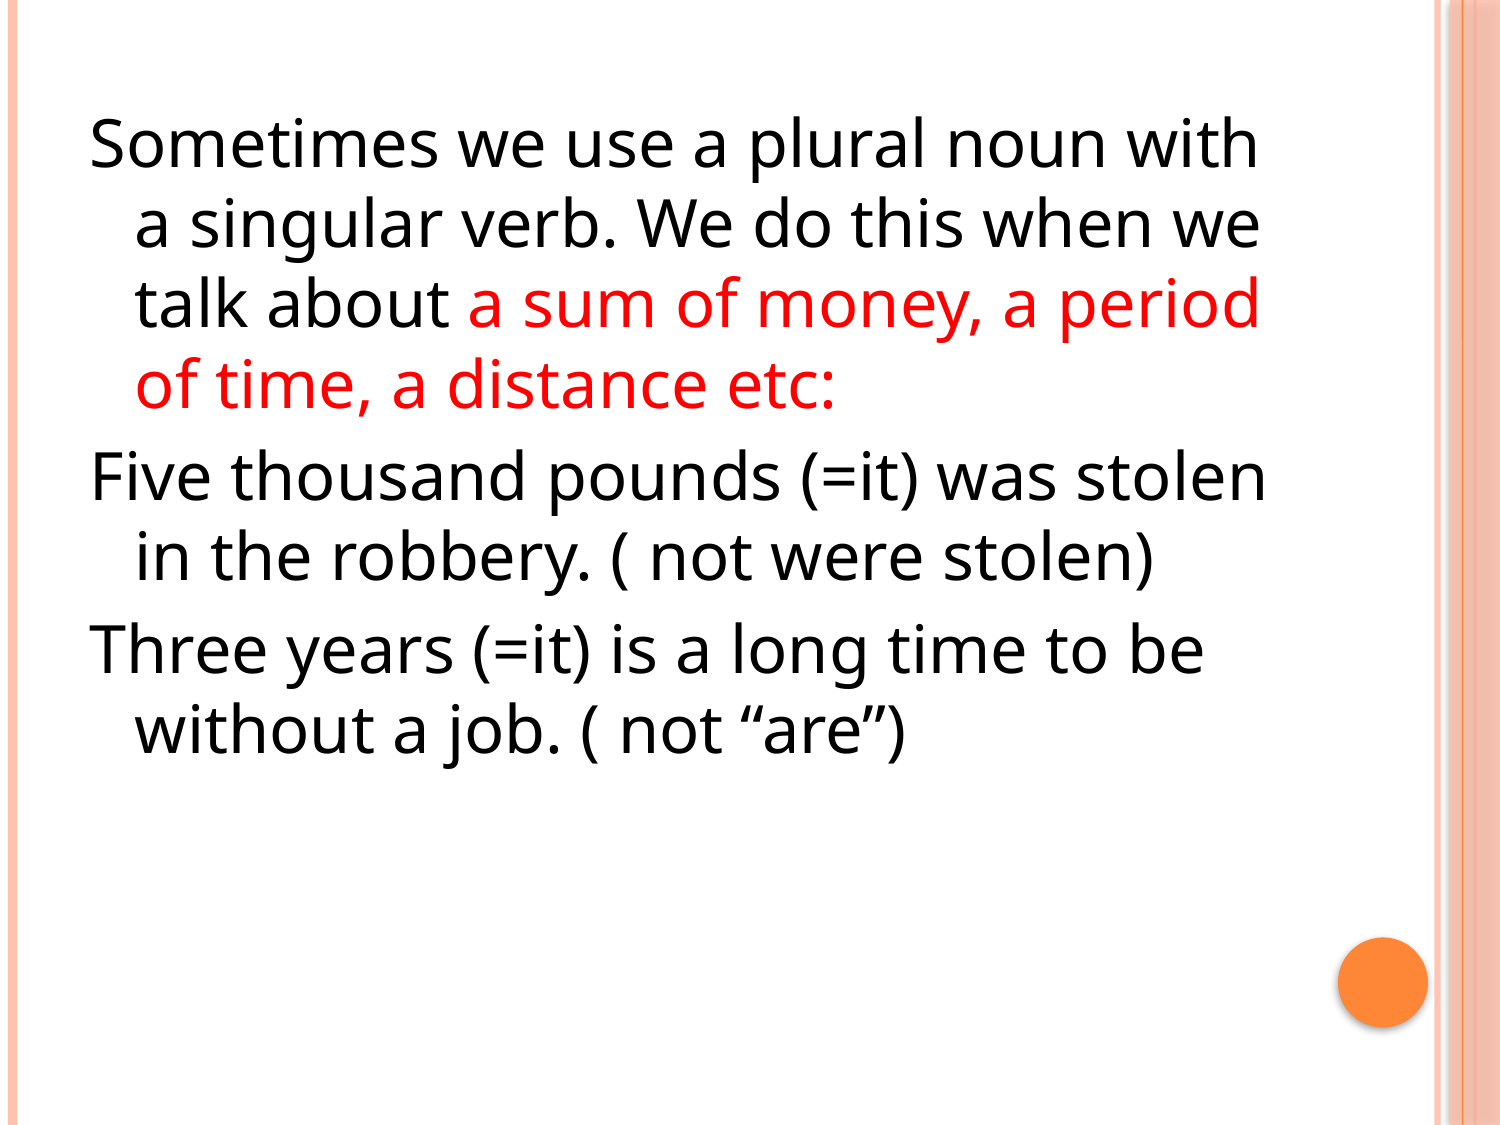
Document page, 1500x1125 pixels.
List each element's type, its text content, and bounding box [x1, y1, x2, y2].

list Sometimes we use a plural noun with a singular verb. We do this when we talk about a sum of money, a period of time, a distance etc: Five thousand pounds (=it) was stolen in the robbery. ( not were stolen) Three years (=it) is a long time to be without a job. ( not “are”) [75, 93, 1300, 1062]
